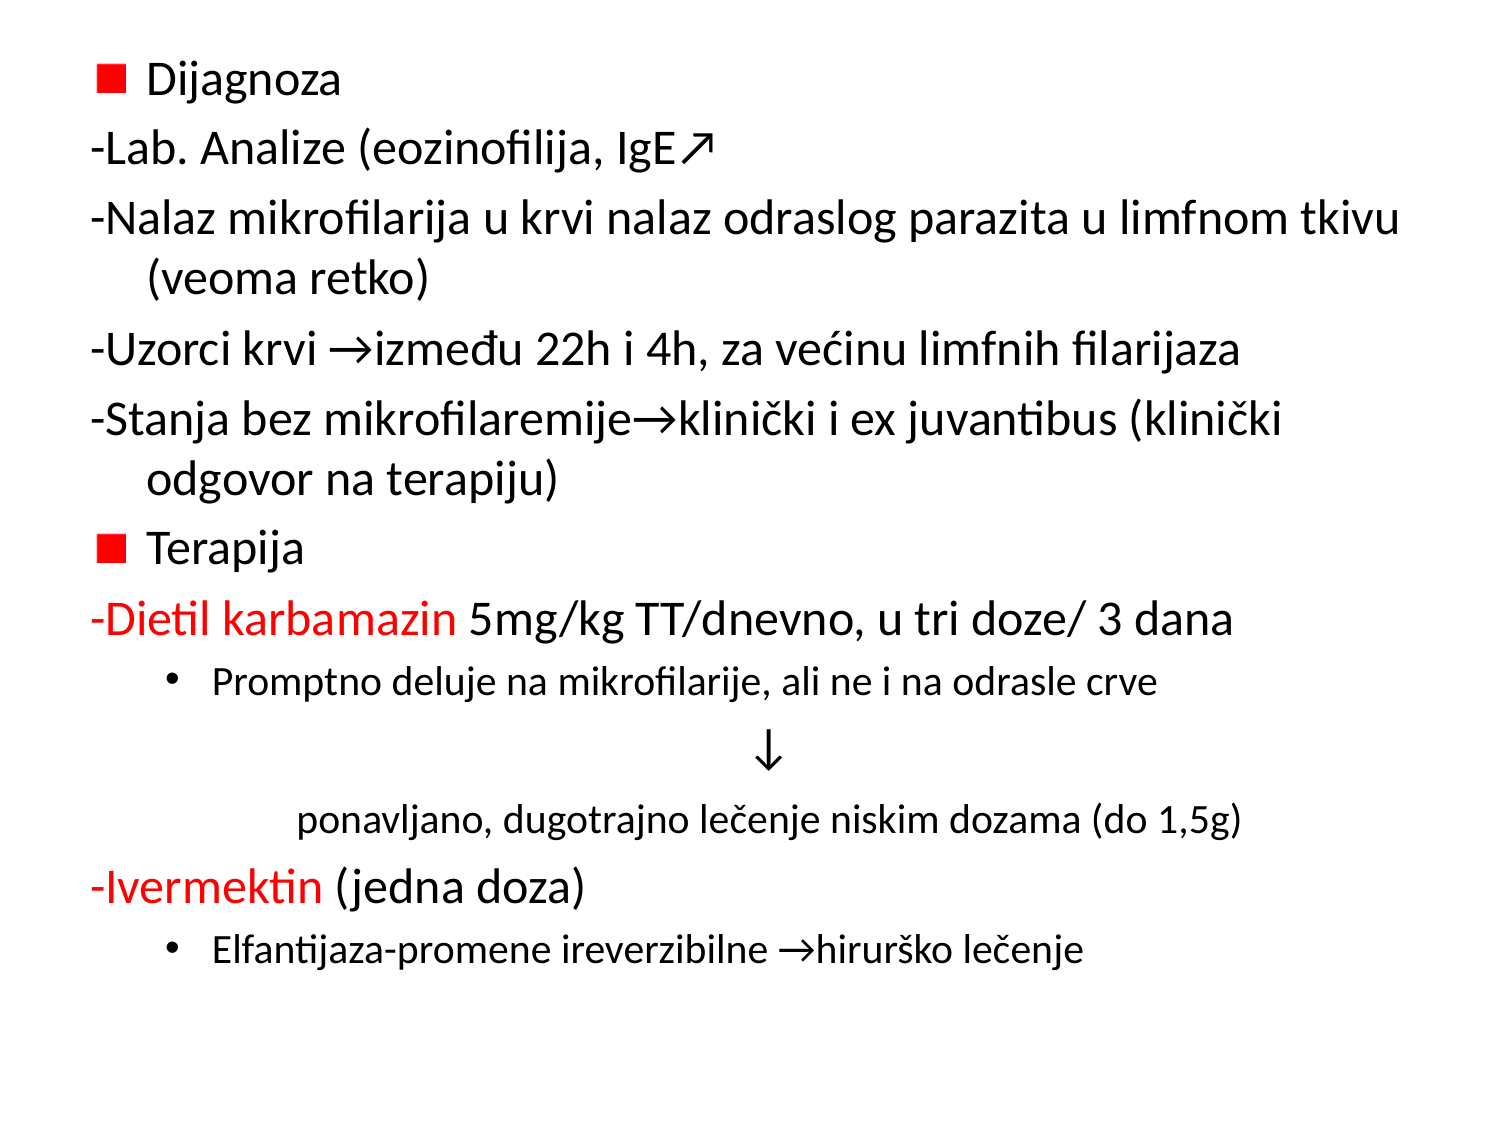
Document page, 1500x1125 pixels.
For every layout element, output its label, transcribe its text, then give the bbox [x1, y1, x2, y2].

picture [90, 57, 126, 93]
list Dijagnoza -Lab. Analize (eozinofilija, IgE↗ -Nalaz mikrofilarija u krvi nalaz odraslog parazita u limfnom tkivu (veoma retko) -Uzorci krvi →između 22h i 4h, za većinu limfnih filarijaza -Stanja bez mikrofilaremije→klinički i ex juvantibus (klinički odgovor na terapiju) Terapija -Dietil karbamazin 5mg/kg TT/dnevno, u tri doze/ 3 dana Promptno deluje na mikrofilarije, ali ne i na odrasle crve ↓ ponavljano, dugotrajno lečenje niskim dozama (do 1,5g) -Ivermektin (jedna doza) Elfantijaza-promene ireverzibilne →hirurško lečenje [75, 37, 1425, 1075]
picture [90, 527, 126, 563]
